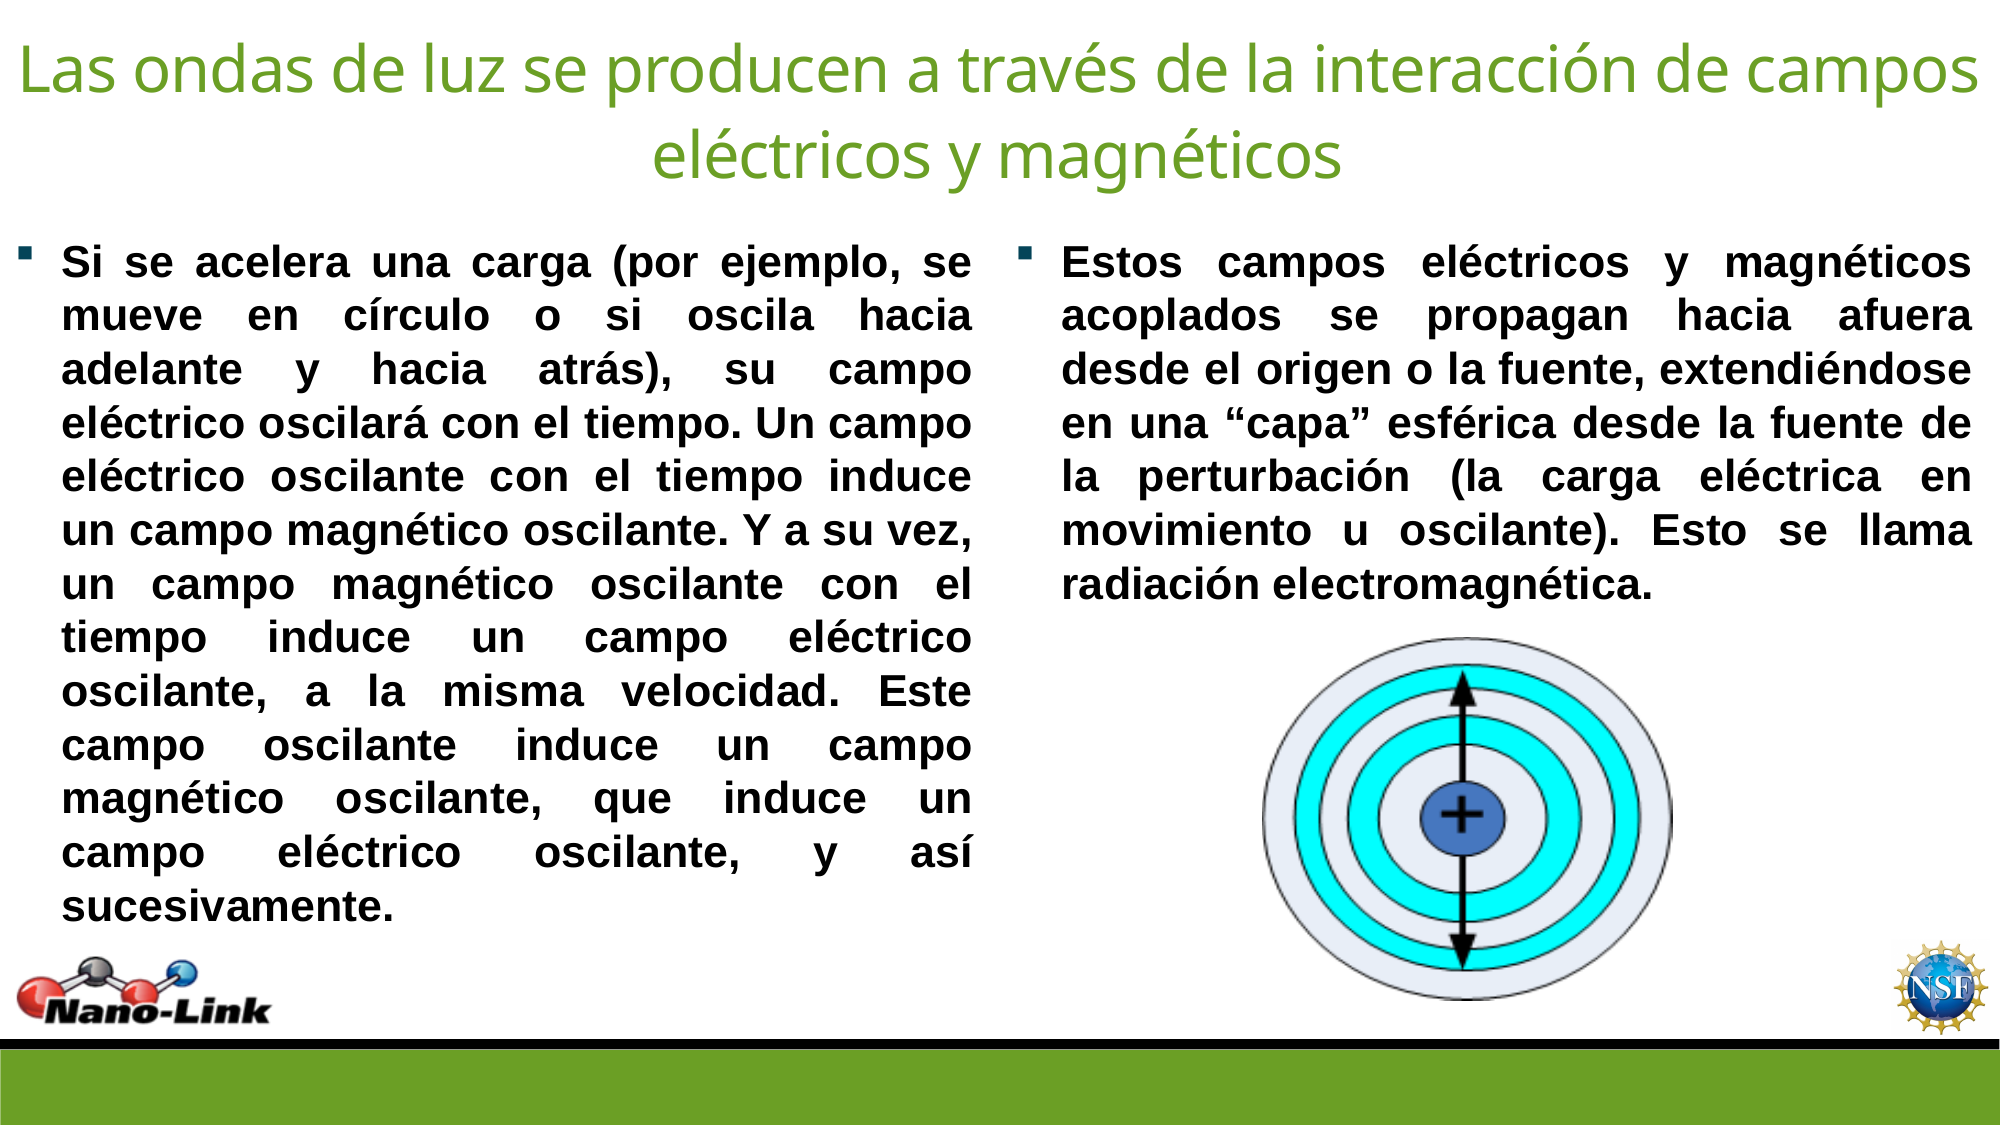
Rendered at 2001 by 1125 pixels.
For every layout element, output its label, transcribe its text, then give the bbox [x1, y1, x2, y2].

text_box Estos campos eléctricos y magnéticos acoplados se propagan hacia afuera desde el origen o la fuente, extendiéndose en una “capa” esférica desde la fuente de la perturbación (la carga eléctrica en movimiento u oscilante). Esto se llama radiación electromagnética. [999, 224, 1990, 616]
picture [10, 946, 286, 1037]
text_box Las ondas de luz se producen a través de la interacción de campos eléctricos y magnéticos [0, 11, 1998, 200]
text_box [762, 1024, 1238, 1100]
picture [1261, 636, 1674, 1001]
text_box Si se acelera una carga (por ejemplo, se mueve en círculo o si oscila hacia adelante y hacia atrás), su campo eléctrico oscilará con el tiempo. Un campo eléctrico oscilante con el tiempo induce un campo magnético oscilante. Y a su vez, un campo magnético oscilante con el tiempo induce un campo eléctrico oscilante, a la misma velocidad. Este campo oscilante induce un campo magnético oscilante, que induce un campo eléctrico oscilante, y así sucesivamente. [0, 224, 990, 938]
text_box [362, 1024, 675, 1100]
picture [1891, 939, 1990, 1037]
